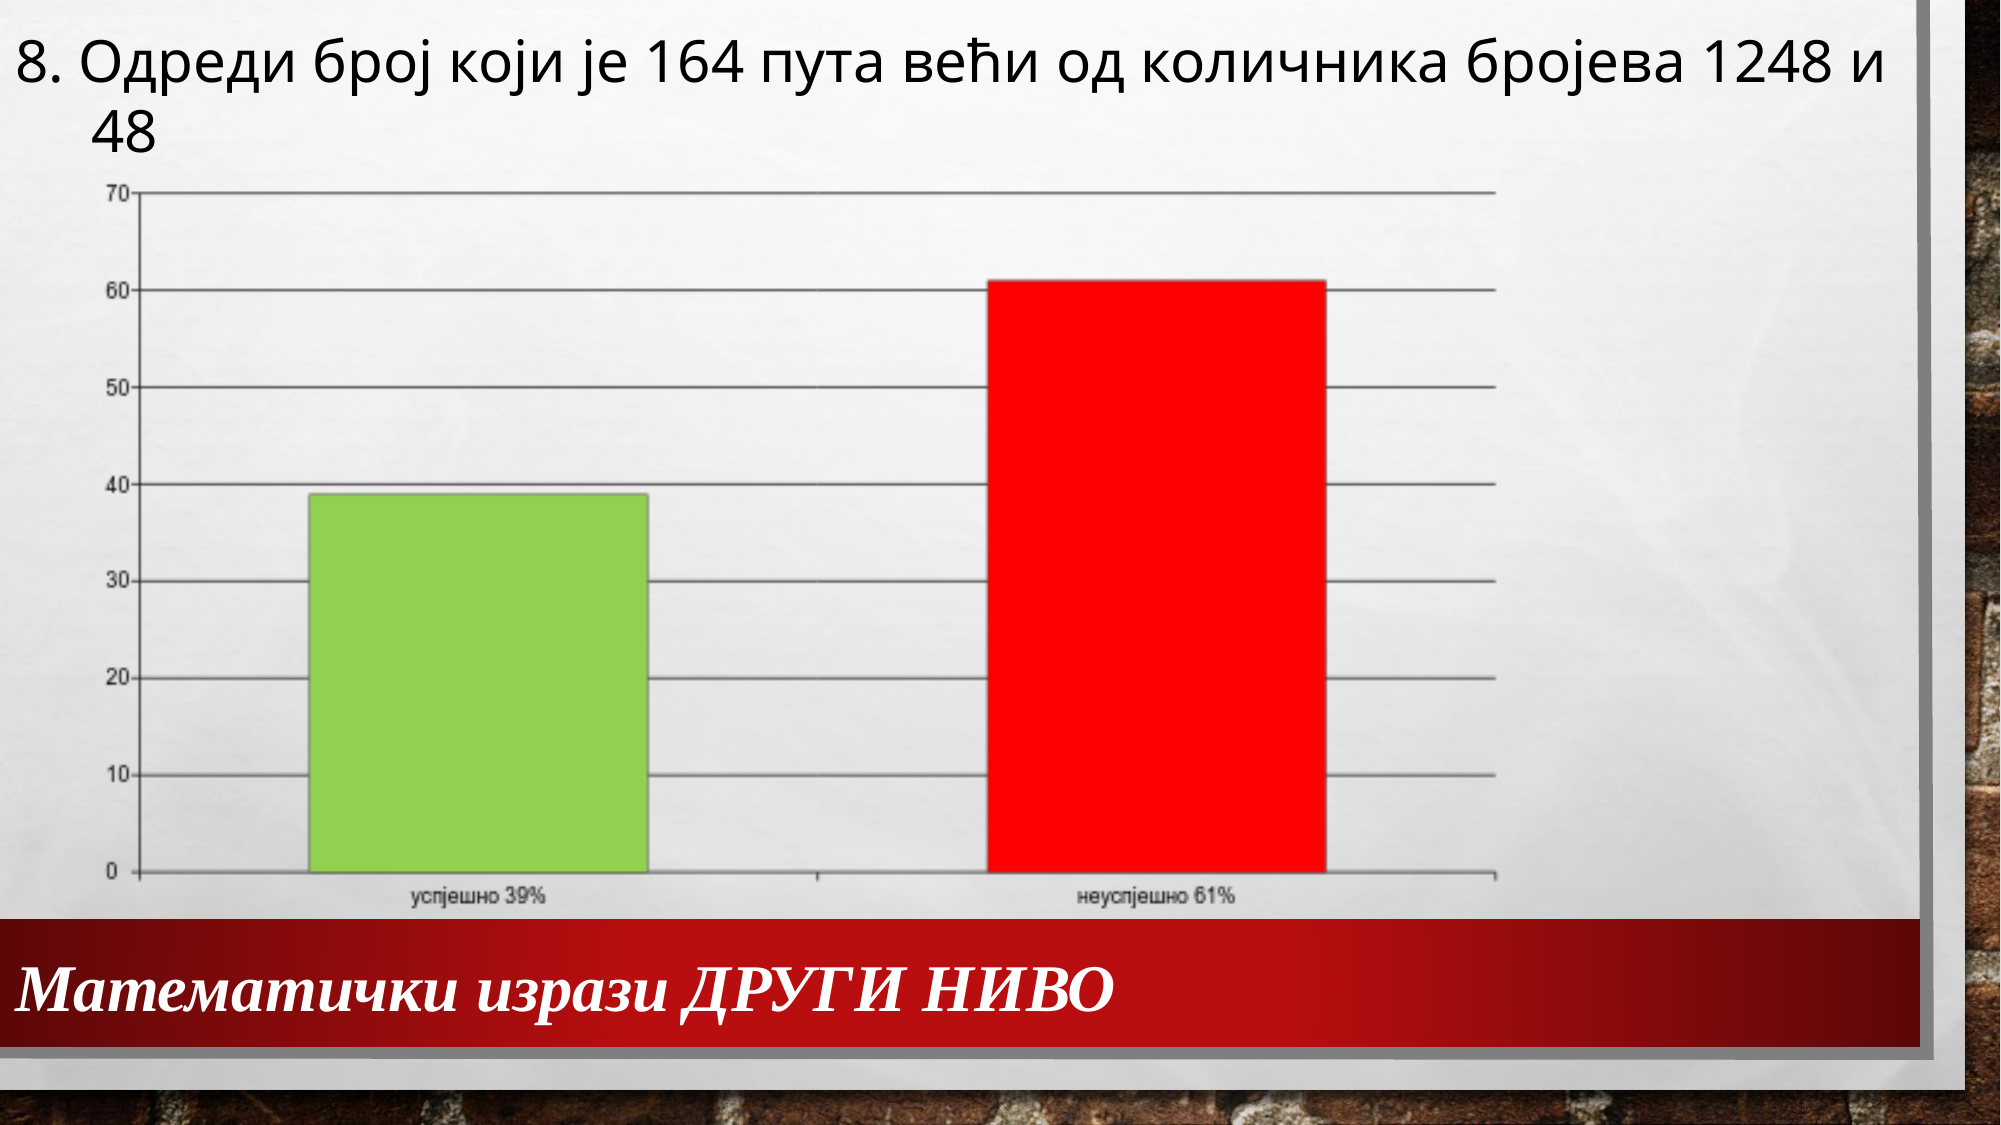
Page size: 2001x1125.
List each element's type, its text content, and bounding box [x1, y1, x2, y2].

title 8. Одреди број који је 164 пута већи од количника бројева 1248 и 48 [0, 0, 1950, 188]
text_box Математички изрази ДРУГИ НИВО [0, 937, 1157, 1034]
picture [0, 0, 2001, 1125]
picture [0, 173, 1921, 1048]
